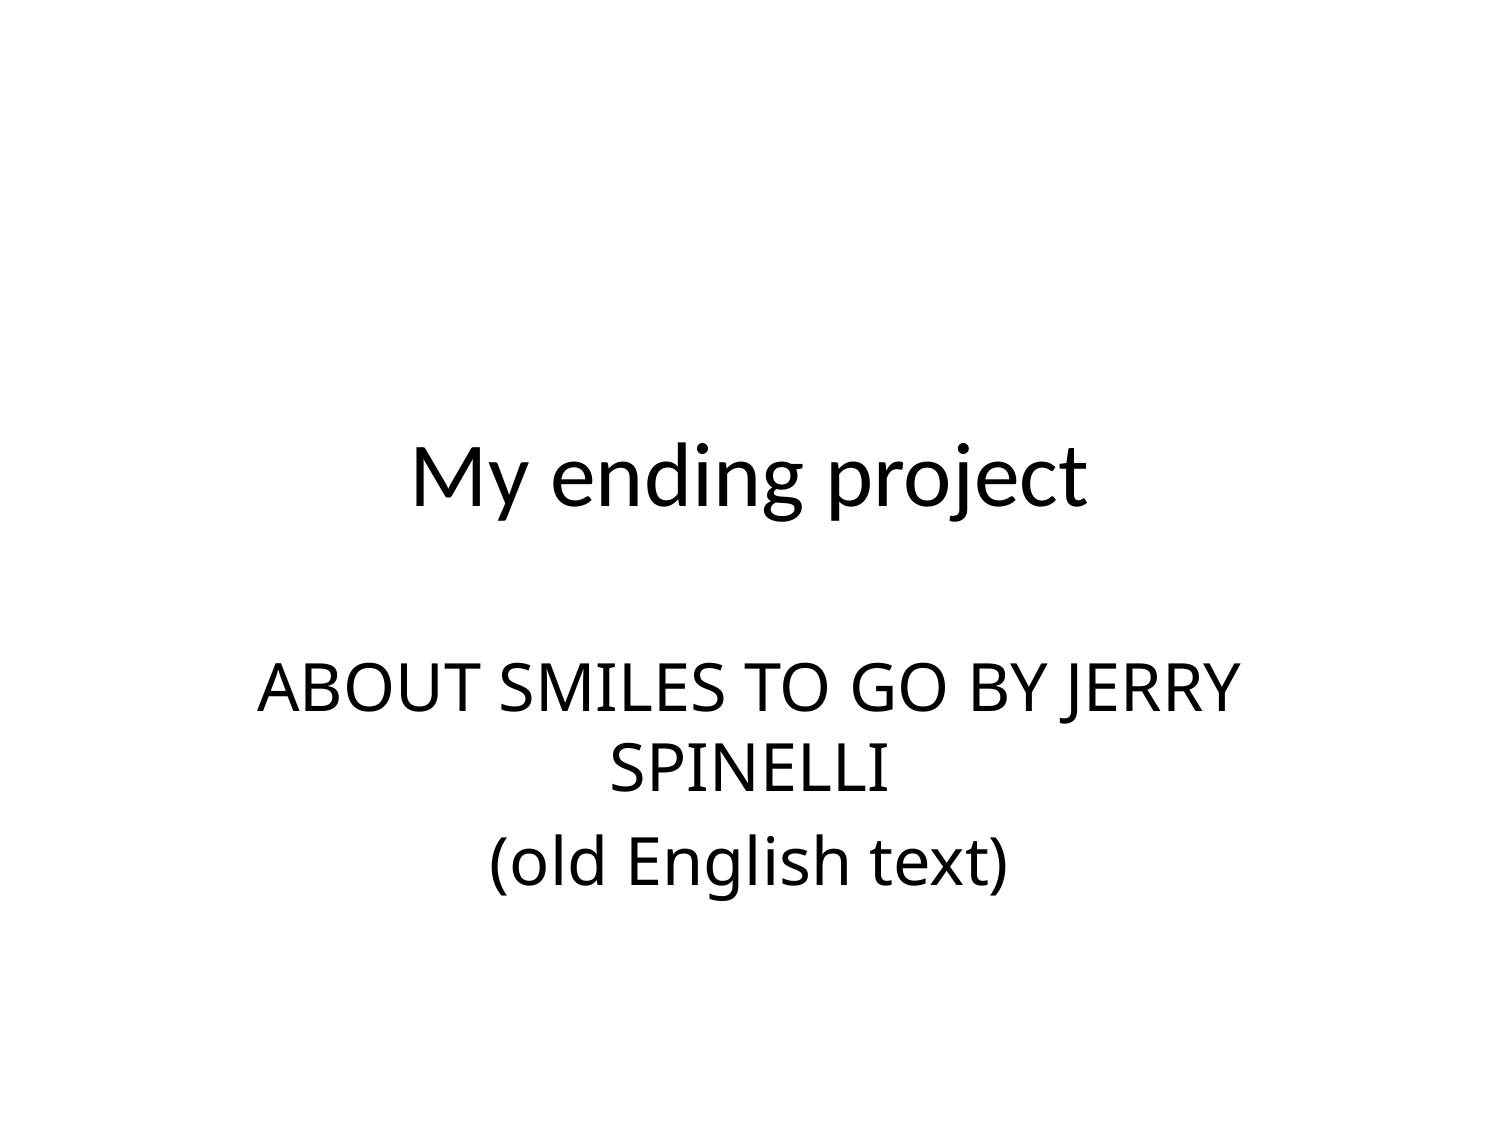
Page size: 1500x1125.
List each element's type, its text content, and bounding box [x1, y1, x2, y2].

title My ending project [112, 349, 1388, 591]
subtitle ABOUT SMILES TO GO BY JERRY SPINELLI (old English text) [225, 637, 1275, 925]
